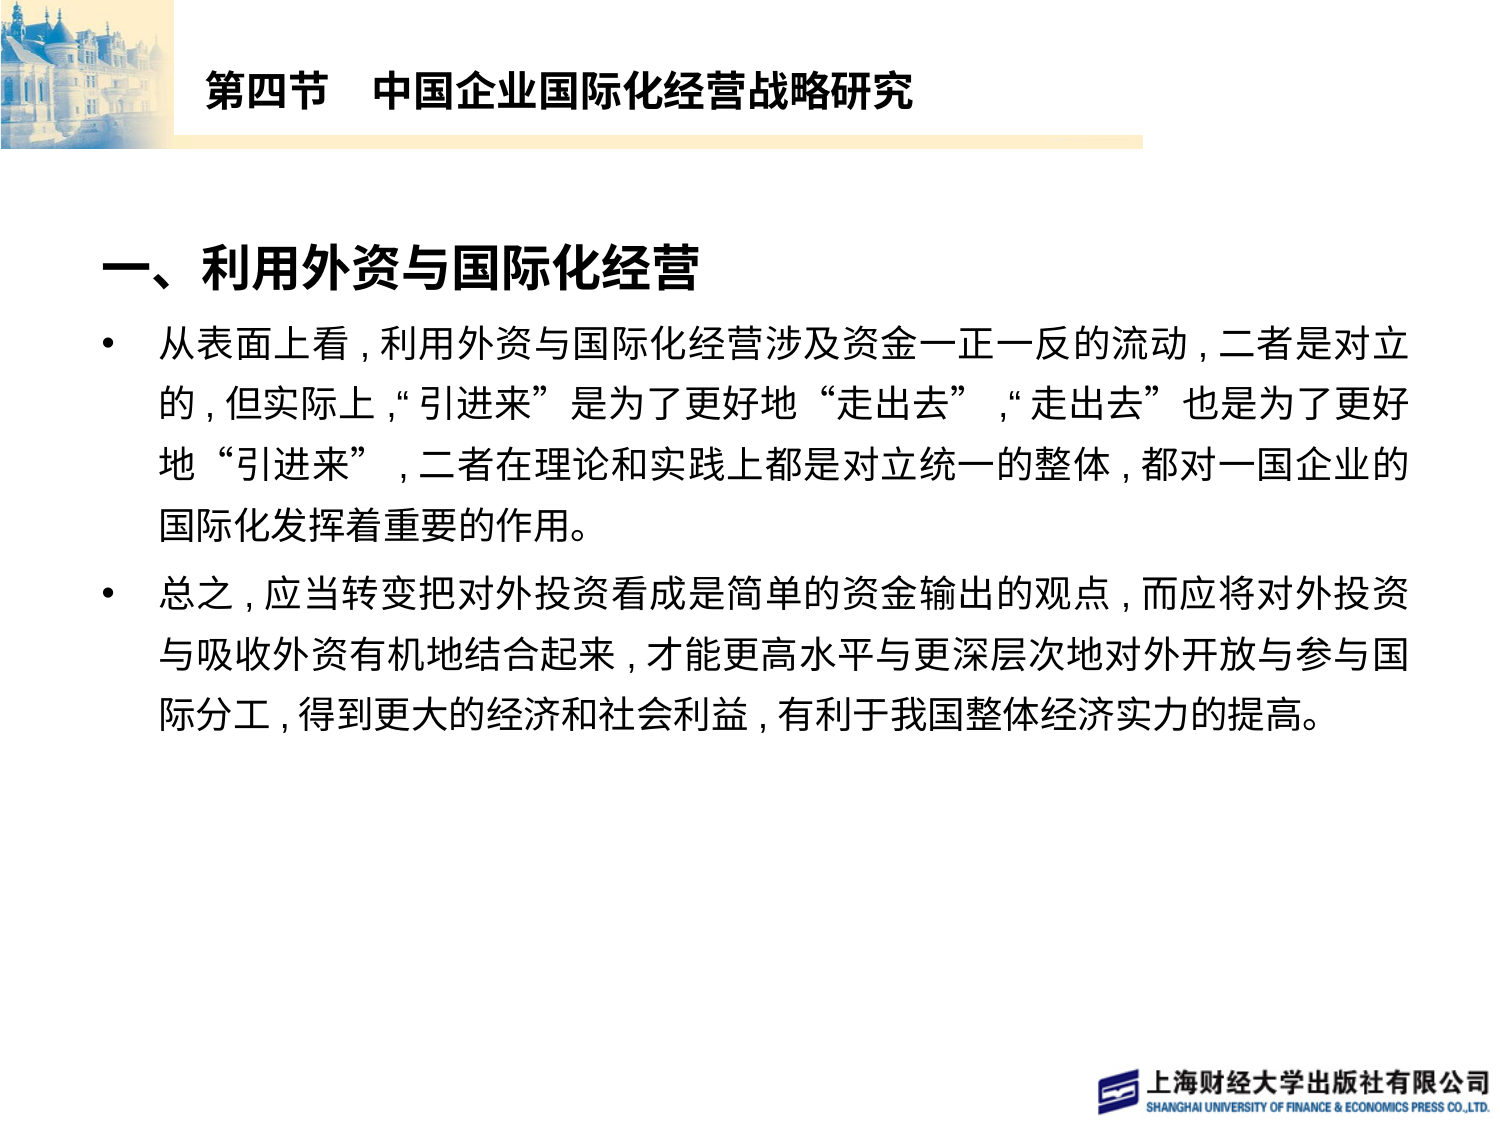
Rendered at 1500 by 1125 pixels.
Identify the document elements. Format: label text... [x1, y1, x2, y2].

picture [1097, 1065, 1494, 1120]
picture [0, 0, 1143, 149]
list 一、利用外资与国际化经营 从表面上看,利用外资与国际化经营涉及资金一正一反的流动,二者是对立的,但实际上,“引进来”是为了更好地“走出去”,“走出去”也是为了更好地“引进来”,二者在理论和实践上都是对立统一的整体,都对一国企业的国际化发挥着重要的作用。 总之,应当转变把对外投资看成是简单的资金输出的观点,而应将对外投资与吸收外资有机地结合起来,才能更高水平与更深层次地对外开放与参与国际分工,得到更大的经济和社会利益,有利于我国整体经济实力的提高。 [86, 207, 1425, 1071]
title 第四节 中国企业国际化经营战略研究 [189, 36, 1262, 143]
